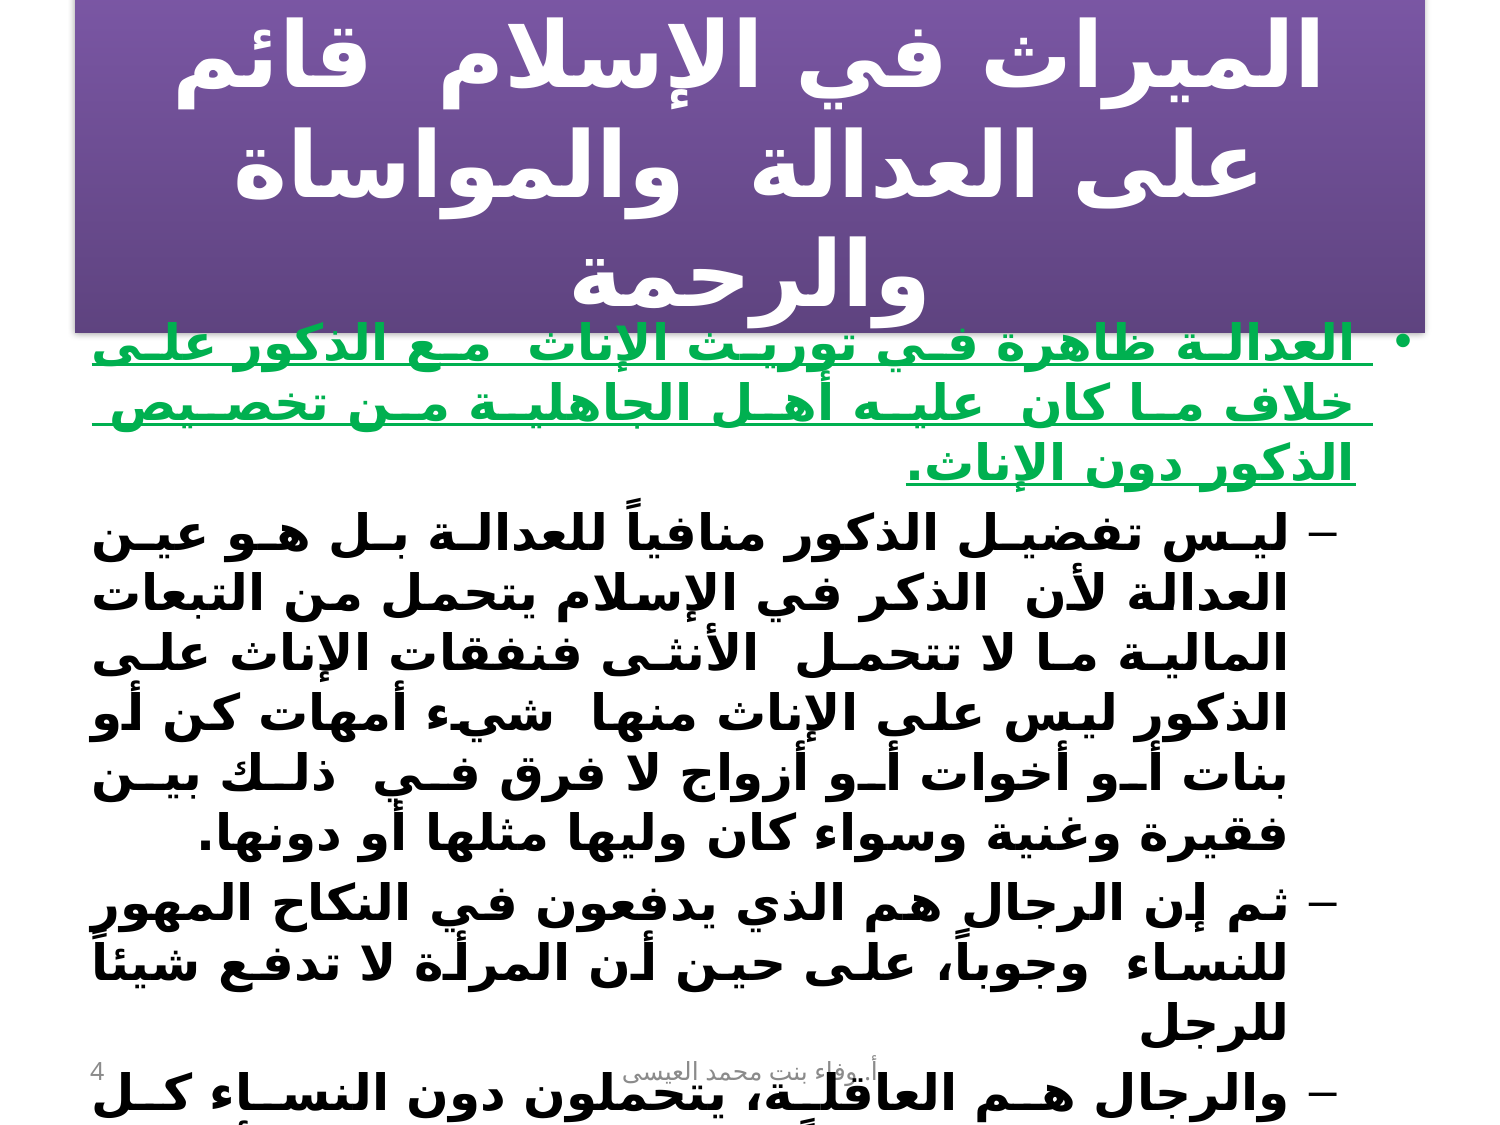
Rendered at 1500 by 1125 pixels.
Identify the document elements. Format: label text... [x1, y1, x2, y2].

list العدالة ظاهرة في توريث الإناث مع الذكور على خلاف ما كان عليه أهل الجاهلية من تخصيص الذكور دون الإناث. ليس تفضيل الذكور منافياً للعدالة بل هو عين العدالة لأن الذكر في الإسلام يتحمل من التبعات المالية ما لا تتحمل الأنثى فنفقات الإناث على الذكور ليس على الإناث منها شيء أمهات كن أو بنات أو أخوات أو أزواج لا فرق في ذلك بين فقيرة وغنية وسواء كان وليها مثلها أو دونها. ثم إن الرجال هم الذي يدفعون في النكاح المهور للنساء وجوباً، على حين أن المرأة لا تدفع شيئاً للرجل والرجال هم العاقلة، يتحملون دون النساء كل جناية ليست عمداً وإن كان الجاني امرأة ولا تتحمل المرأة شيئاً من الجنايات فتلخص من ذلك أن الرجل غارم أبداً فالعدل تفضيله في الميراث ليقابل غرمه بغنم. [76, 302, 1427, 1125]
footer أ. وفاء بنت محمد العيسى [512, 1042, 988, 1103]
slide_number 4 [75, 1042, 425, 1103]
title الميراث في الإسلام قائم على العدالة والمواساة والرحمة [75, 0, 1425, 333]
